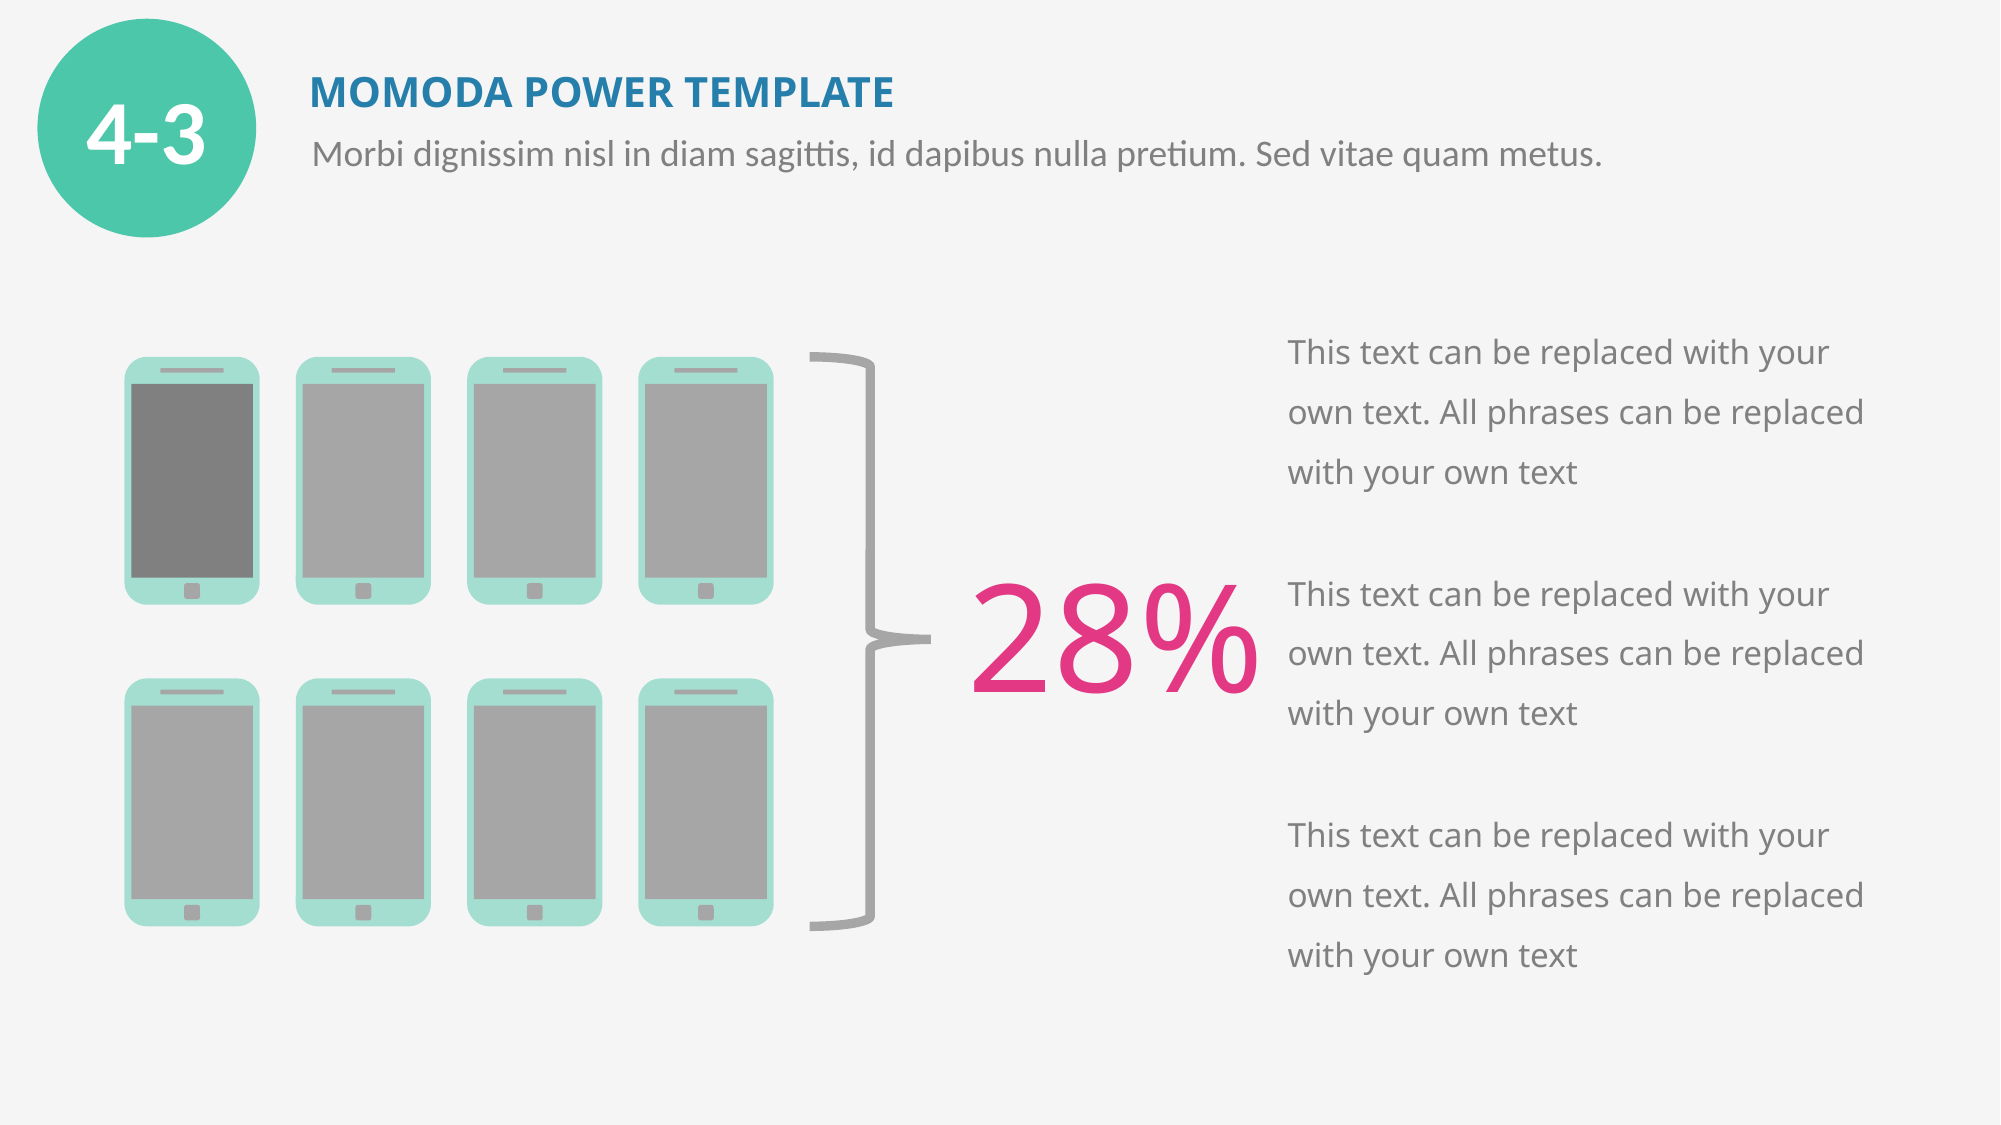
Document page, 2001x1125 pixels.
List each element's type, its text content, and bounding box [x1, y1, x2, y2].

text_box [473, 704, 597, 900]
text_box [644, 704, 768, 900]
text_box This text can be replaced with your own text. All phrases can be replaced with your own text [1272, 303, 1884, 499]
text_box [697, 582, 715, 600]
text_box MOMODA POWER TEMPLATE [296, 60, 1160, 121]
text_box [354, 903, 373, 922]
text_box [502, 688, 568, 696]
text_box [302, 704, 425, 900]
text_box [354, 582, 373, 600]
text_box [502, 366, 568, 374]
text_box [673, 688, 739, 696]
text_box [637, 677, 775, 928]
text_box [473, 383, 597, 579]
text_box [466, 677, 604, 928]
text_box [159, 366, 225, 374]
text_box [466, 355, 604, 606]
text_box 4-3 [36, 17, 258, 239]
text_box This text can be replaced with your own text. All phrases can be replaced with your own text [1272, 786, 1884, 982]
text_box [159, 688, 225, 696]
text_box [330, 688, 397, 696]
text_box [697, 903, 715, 922]
text_box [809, 356, 895, 927]
text_box [637, 355, 775, 606]
text_box [644, 383, 768, 579]
text_box [302, 383, 425, 579]
text_box [130, 383, 254, 579]
text_box [330, 366, 397, 374]
text_box 28% [895, 534, 1337, 730]
text_box [183, 582, 202, 600]
text_box [294, 355, 433, 606]
text_box [183, 903, 202, 922]
text_box [294, 677, 433, 928]
text_box [525, 903, 544, 922]
text_box [123, 355, 261, 606]
text_box This text can be replaced with your own text. All phrases can be replaced with your own text [1272, 545, 1884, 740]
text_box [525, 582, 544, 600]
text_box [673, 366, 739, 374]
text_box [130, 704, 254, 900]
text_box Morbi dignissim nisl in diam sagittis, id dapibus nulla pretium. Sed vitae quam metus. [296, 121, 1622, 182]
text_box [123, 677, 261, 928]
